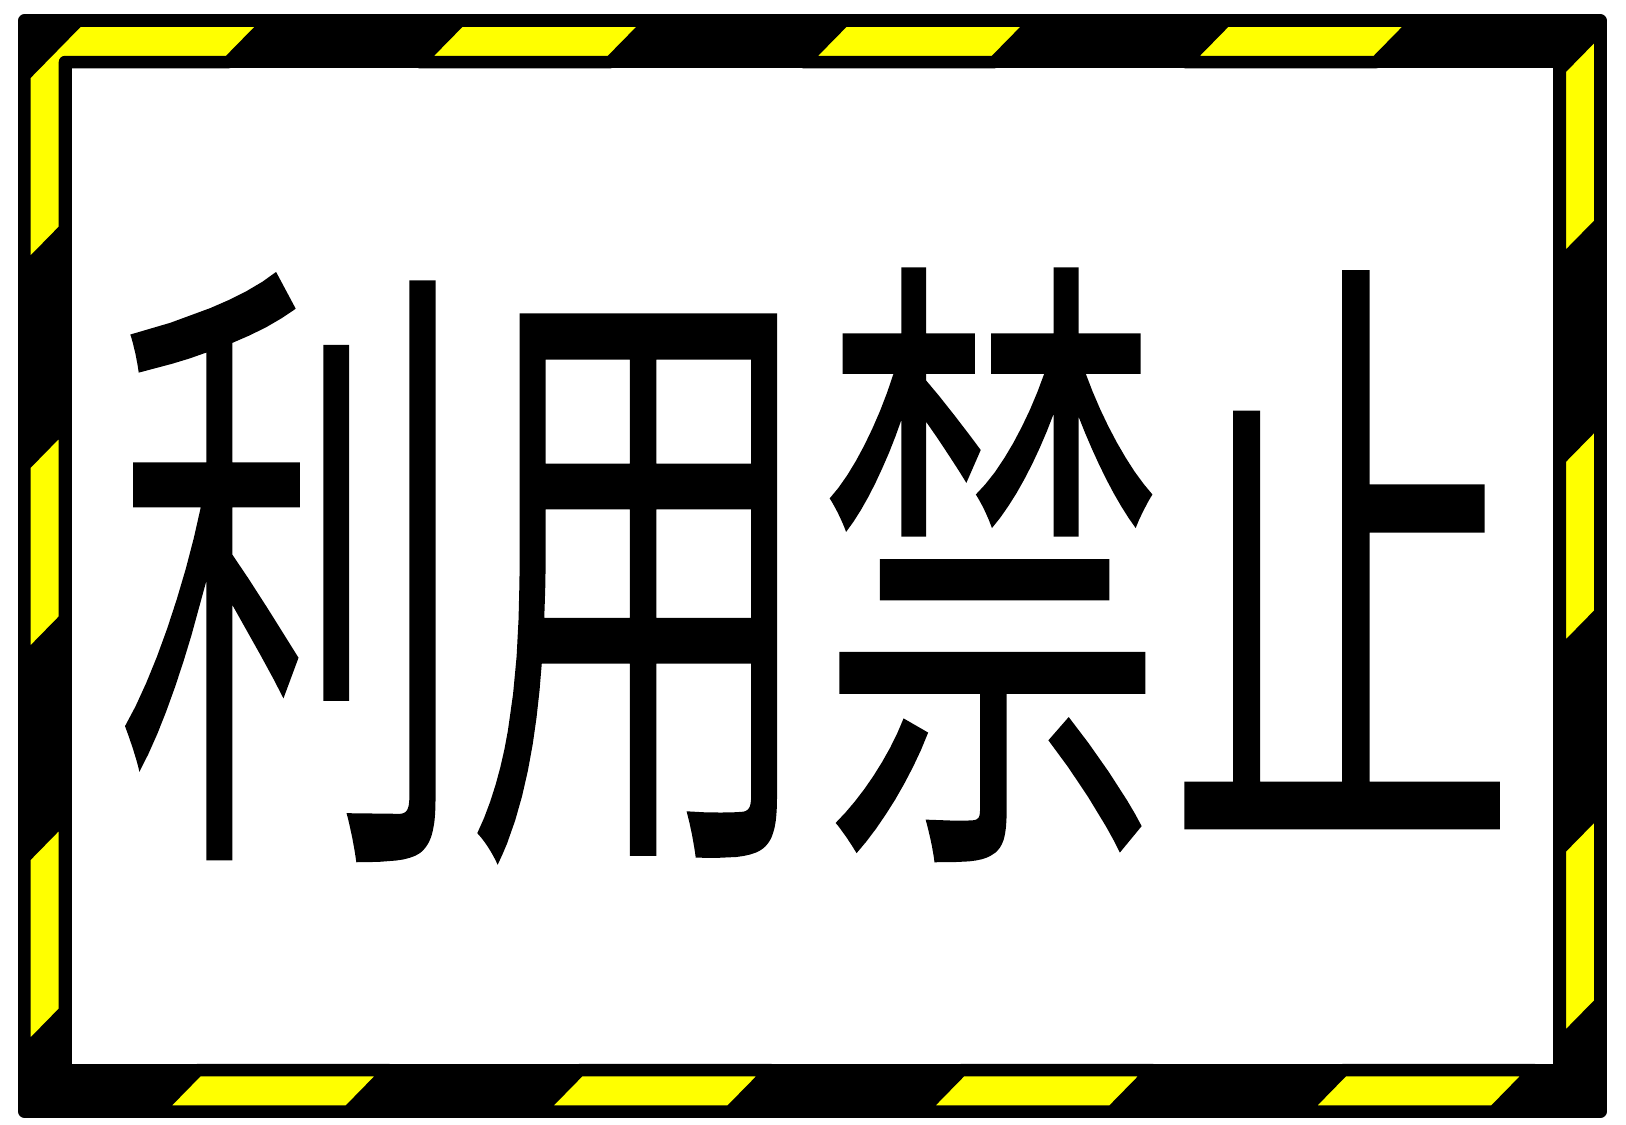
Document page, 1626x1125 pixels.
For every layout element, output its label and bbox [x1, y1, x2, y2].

text_box [24, 20, 1601, 1112]
